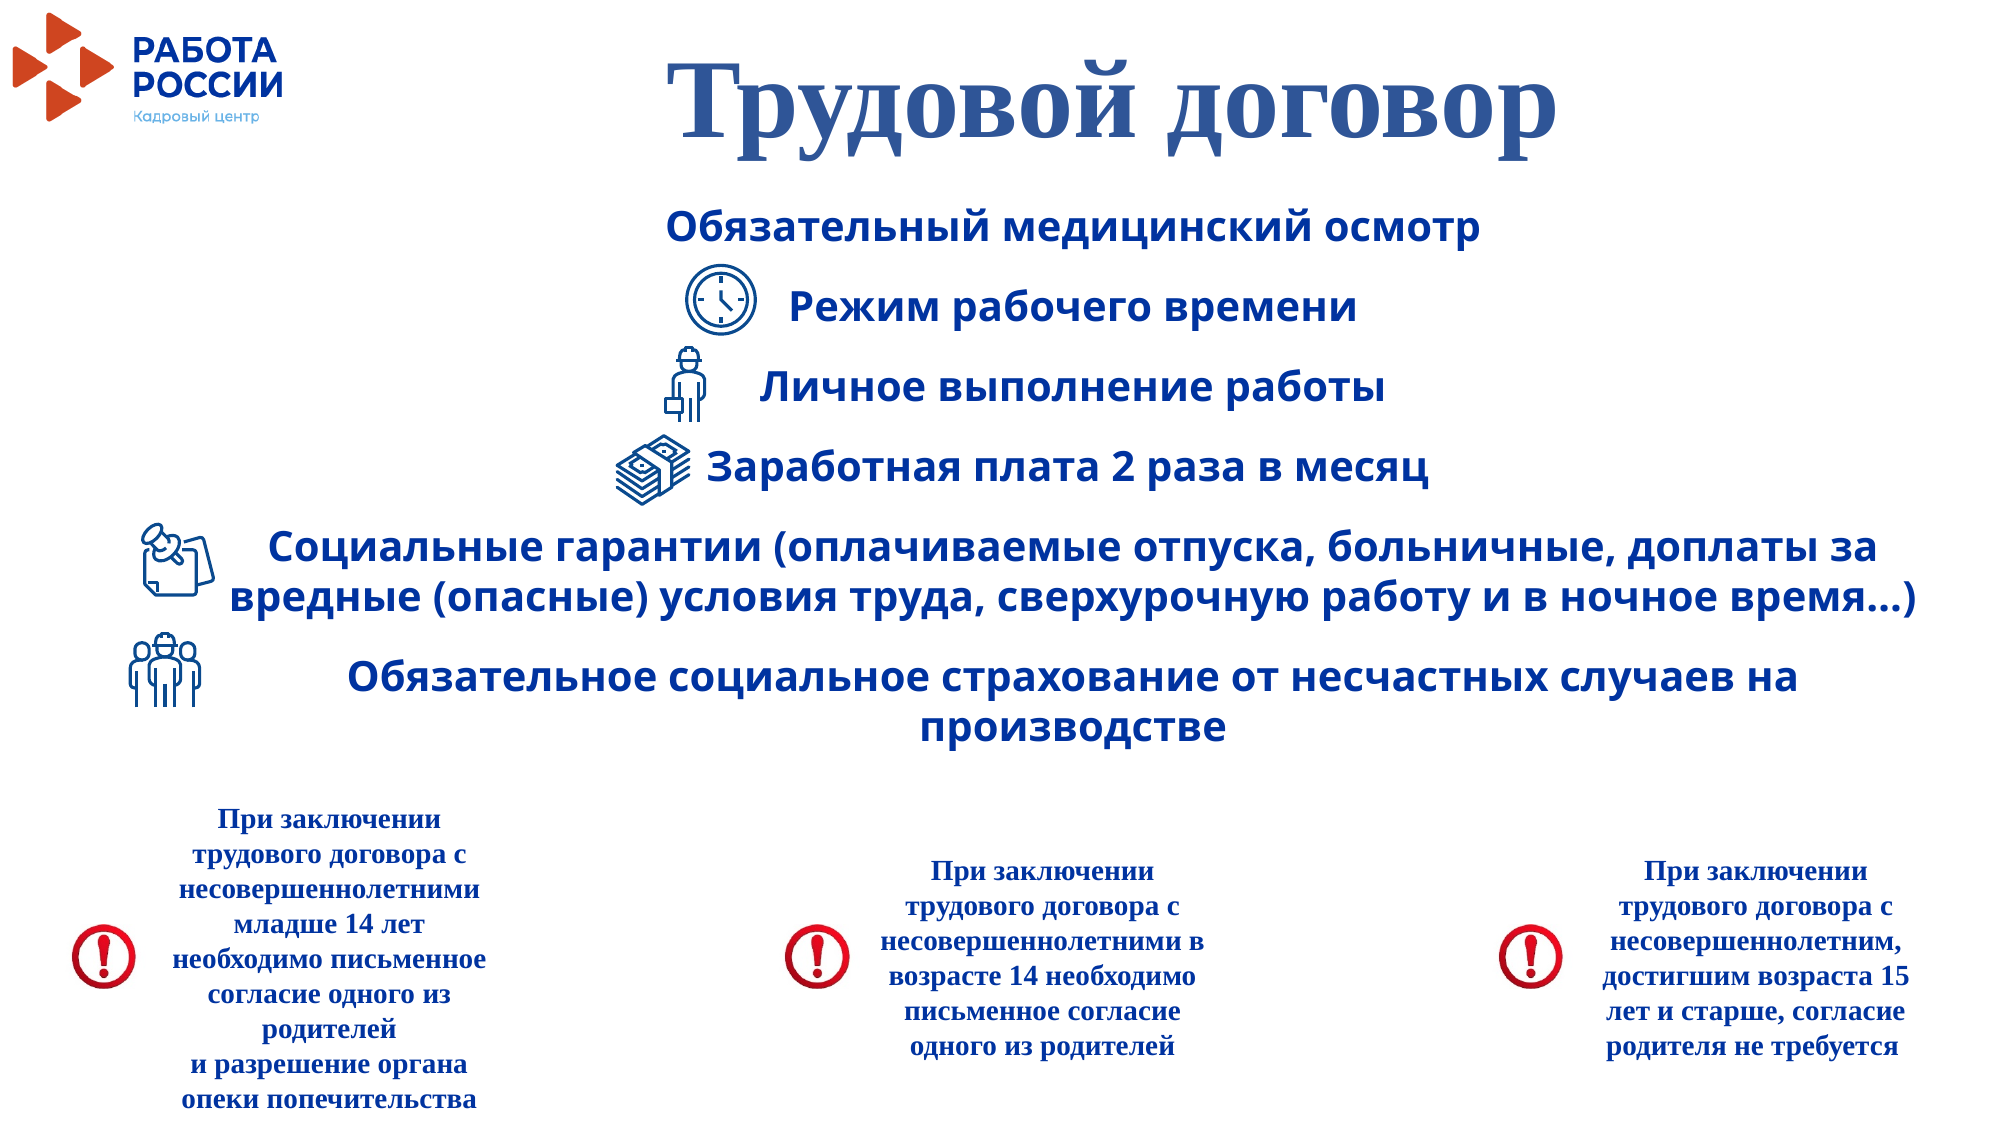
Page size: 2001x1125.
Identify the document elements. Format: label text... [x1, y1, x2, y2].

text_box Обязательный медицинский осмотр Режим рабочего времени Личное выполнение работы Заработная плата 2 раза в месяц Социальные гарантии (оплачиваемые отпуска, больничные, доплаты за вредные (опасные) условия труда, сверхурочную работу и в ночное время…) Обязательное социальное страхование от несчастных случаев на производстве [224, 199, 1922, 750]
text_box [130, 633, 200, 708]
text_box При заключении трудового договора с несовершеннолетним, достигшим возраста 15 лет и старше, согласие родителя не требуется [1569, 844, 1943, 1069]
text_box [617, 435, 689, 505]
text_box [665, 347, 705, 422]
text_box При заключении трудового договора с несовершеннолетними младше 14 лет необходимо письменное согласие одного из родителей и разрешение органа опеки попечительства [142, 791, 516, 1122]
picture [12, 12, 282, 124]
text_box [142, 524, 214, 596]
text_box При заключении трудового договора с несовершеннолетними в возрасте 14 необходимо письменное согласие одного из родителей [856, 844, 1230, 1069]
picture [771, 924, 862, 989]
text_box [686, 265, 756, 335]
picture [58, 924, 148, 989]
picture [1484, 924, 1575, 989]
text_box Трудовой договор [186, 17, 2000, 168]
